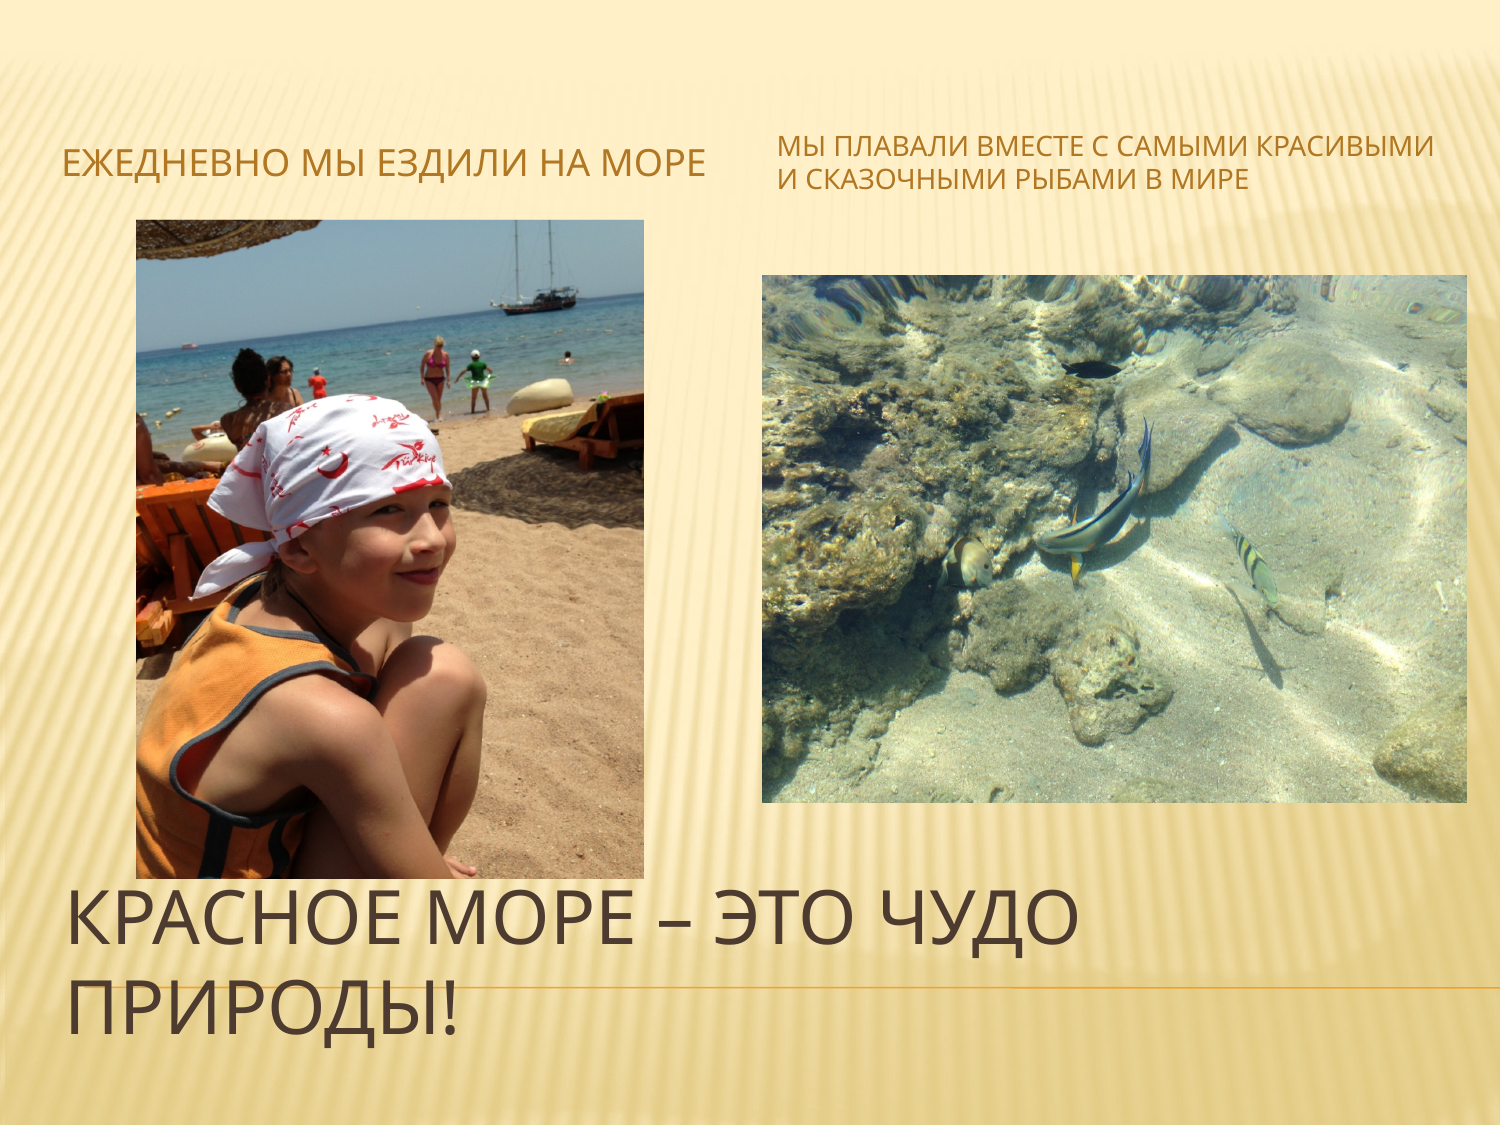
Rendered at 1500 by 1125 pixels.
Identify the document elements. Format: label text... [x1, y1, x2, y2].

picture [136, 813, 644, 878]
picture [136, 220, 644, 295]
list МЫ ПЛАВАЛИ ВМЕСТЕ С САМЫМИ КРАСИВЫМИ И СКАЗОЧНЫМИ РЫБАМИ В МИРЕ [761, 109, 1467, 215]
title КРАСНОЕ МОРЕ – ЭТО ЧУДО ПРИРОДЫ! [50, 887, 1463, 1033]
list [762, 274, 1467, 804]
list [60, 295, 720, 804]
list Ежедневно мы ездили на море [46, 109, 750, 215]
